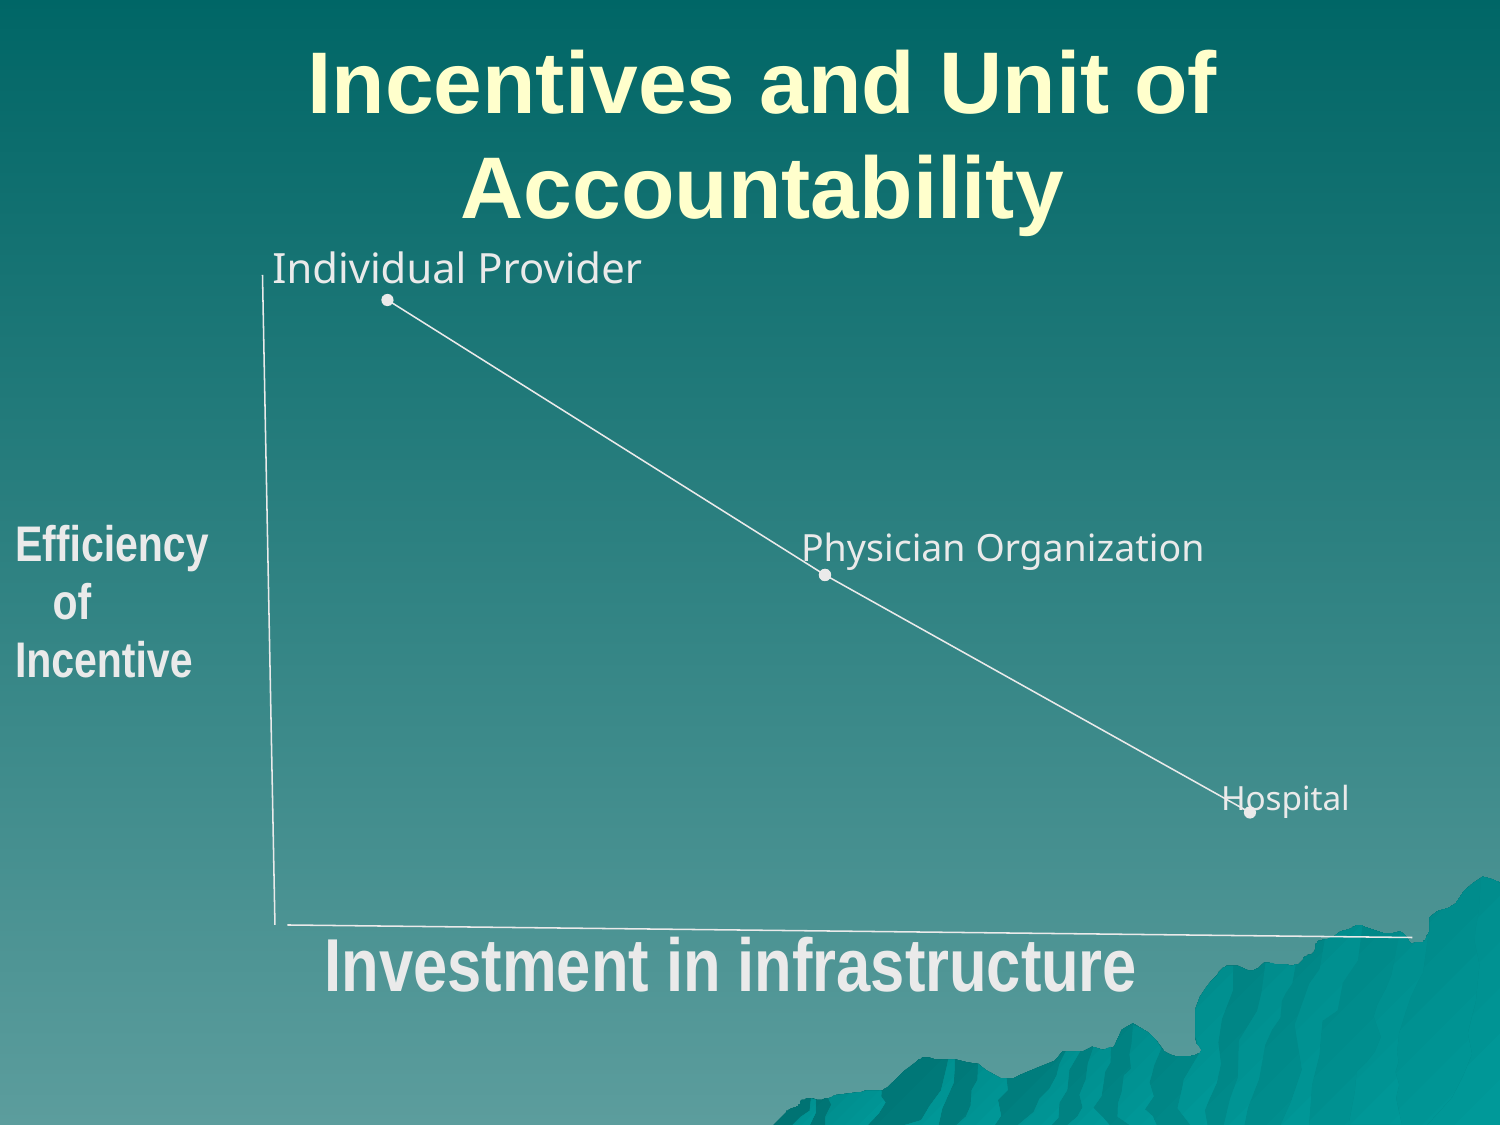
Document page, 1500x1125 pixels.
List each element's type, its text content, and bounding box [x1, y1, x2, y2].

title Incentives and Unit of Accountability [124, 62, 1401, 174]
text_box [831, 578, 1257, 819]
text_box [381, 293, 832, 582]
subtitle Individual Provider Efficiency Physician Organization of Incentive Hospital Investment in infrastructure [0, 174, 1463, 1076]
